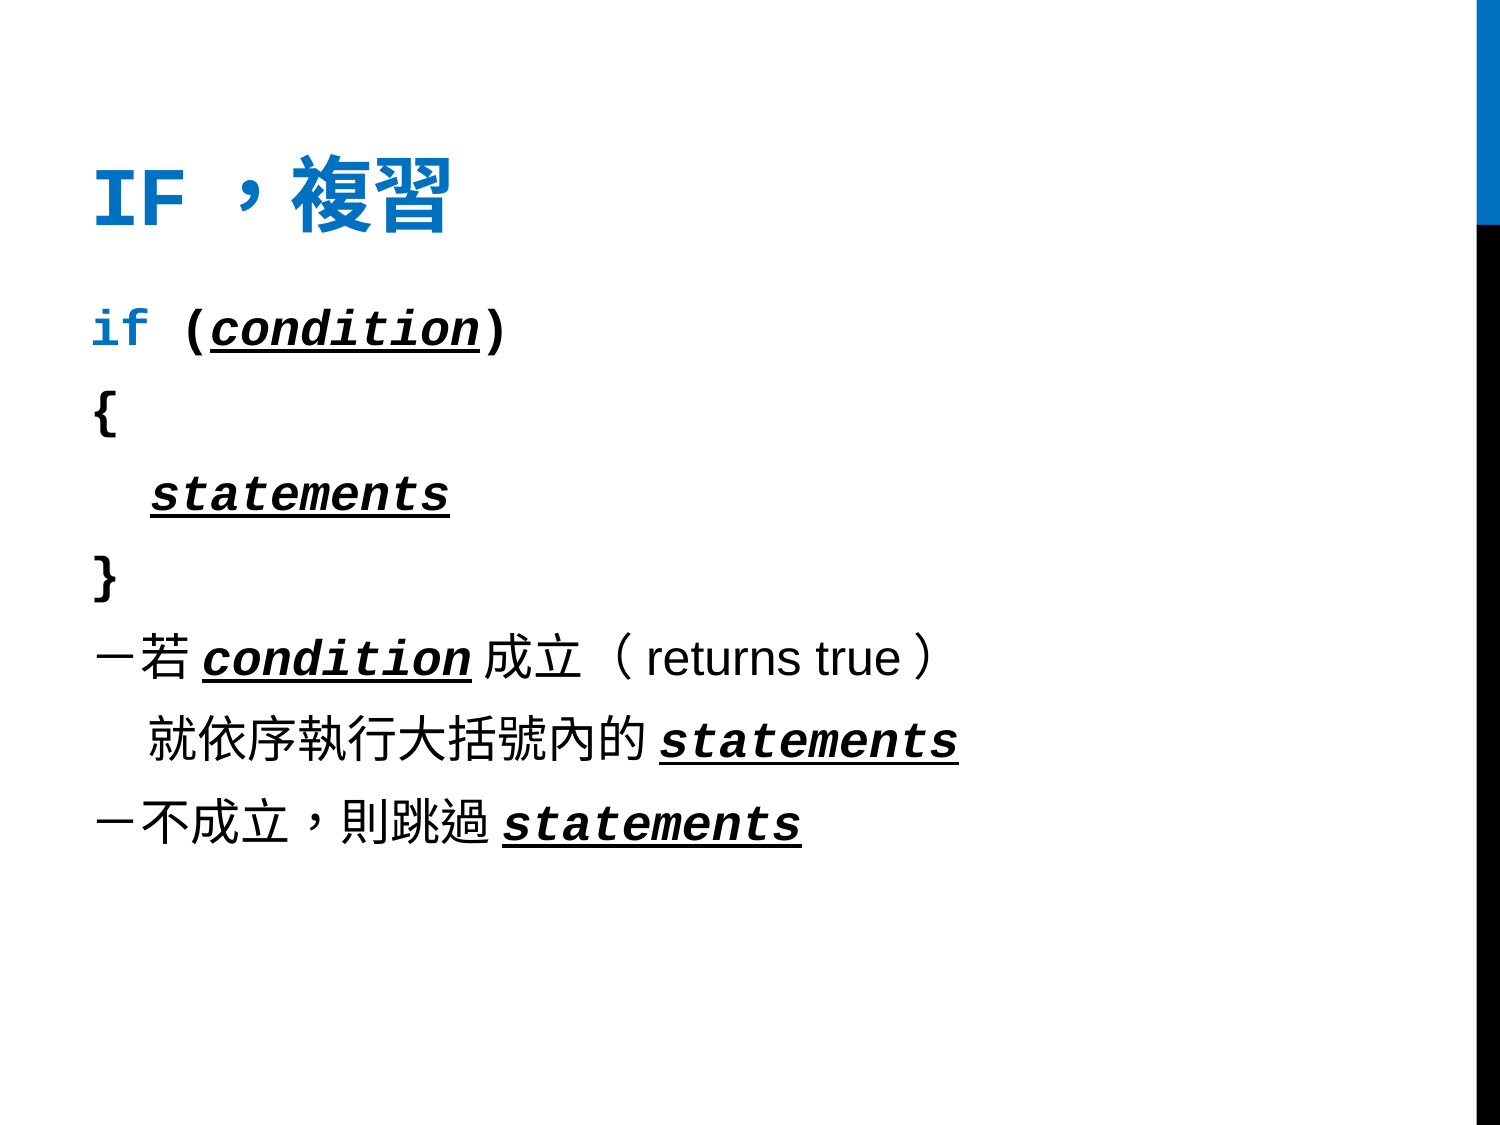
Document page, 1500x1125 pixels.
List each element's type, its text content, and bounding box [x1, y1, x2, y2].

title if，複習 [75, 25, 1025, 250]
list if (condition) { statements } －若condition成立（returns true） 就依序執行大括號內的statements －不成立，則跳過statements [75, 287, 1325, 1005]
